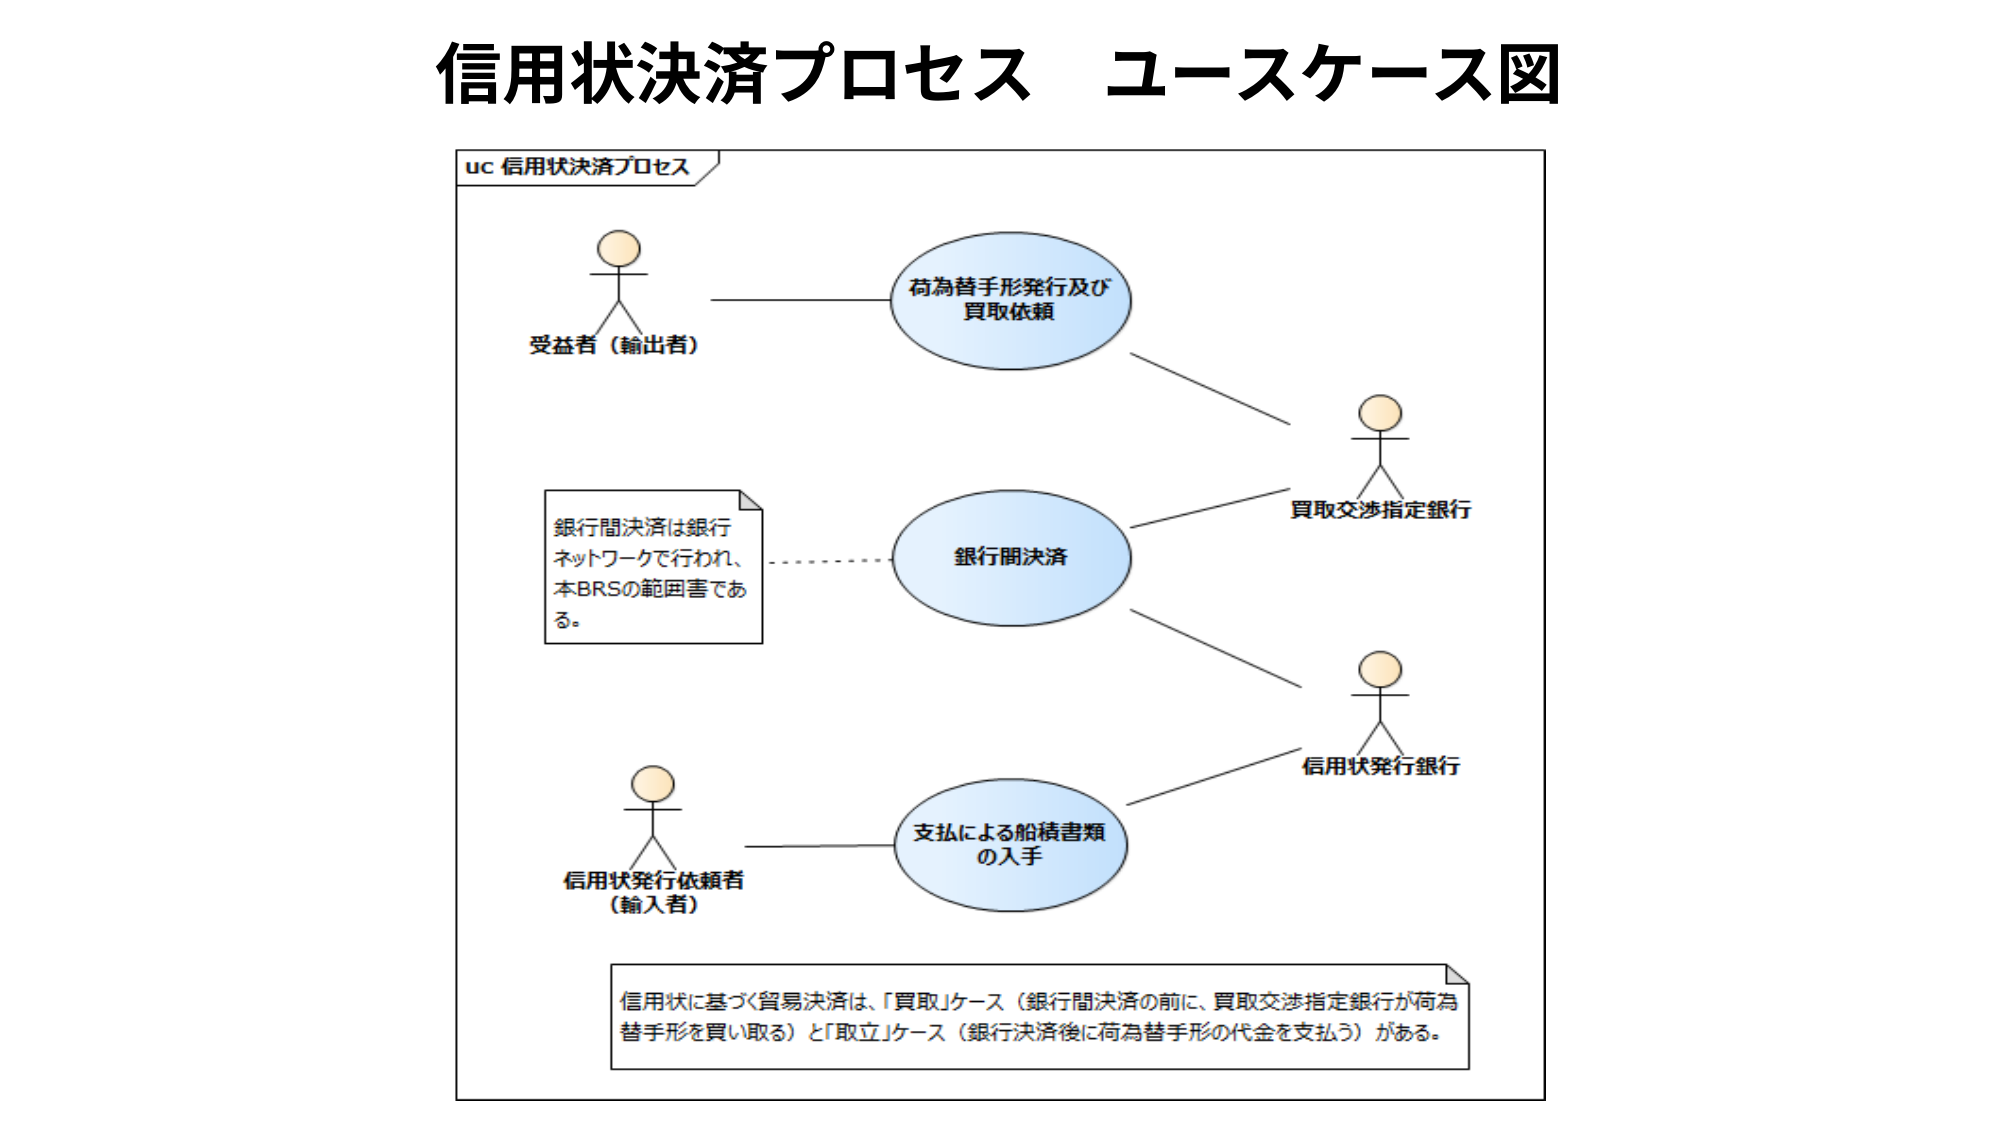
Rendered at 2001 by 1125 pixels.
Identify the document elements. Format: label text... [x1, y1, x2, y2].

picture [453, 148, 1546, 1101]
text_box 信用状決済プロセス ユースケース図 [321, 24, 1678, 119]
